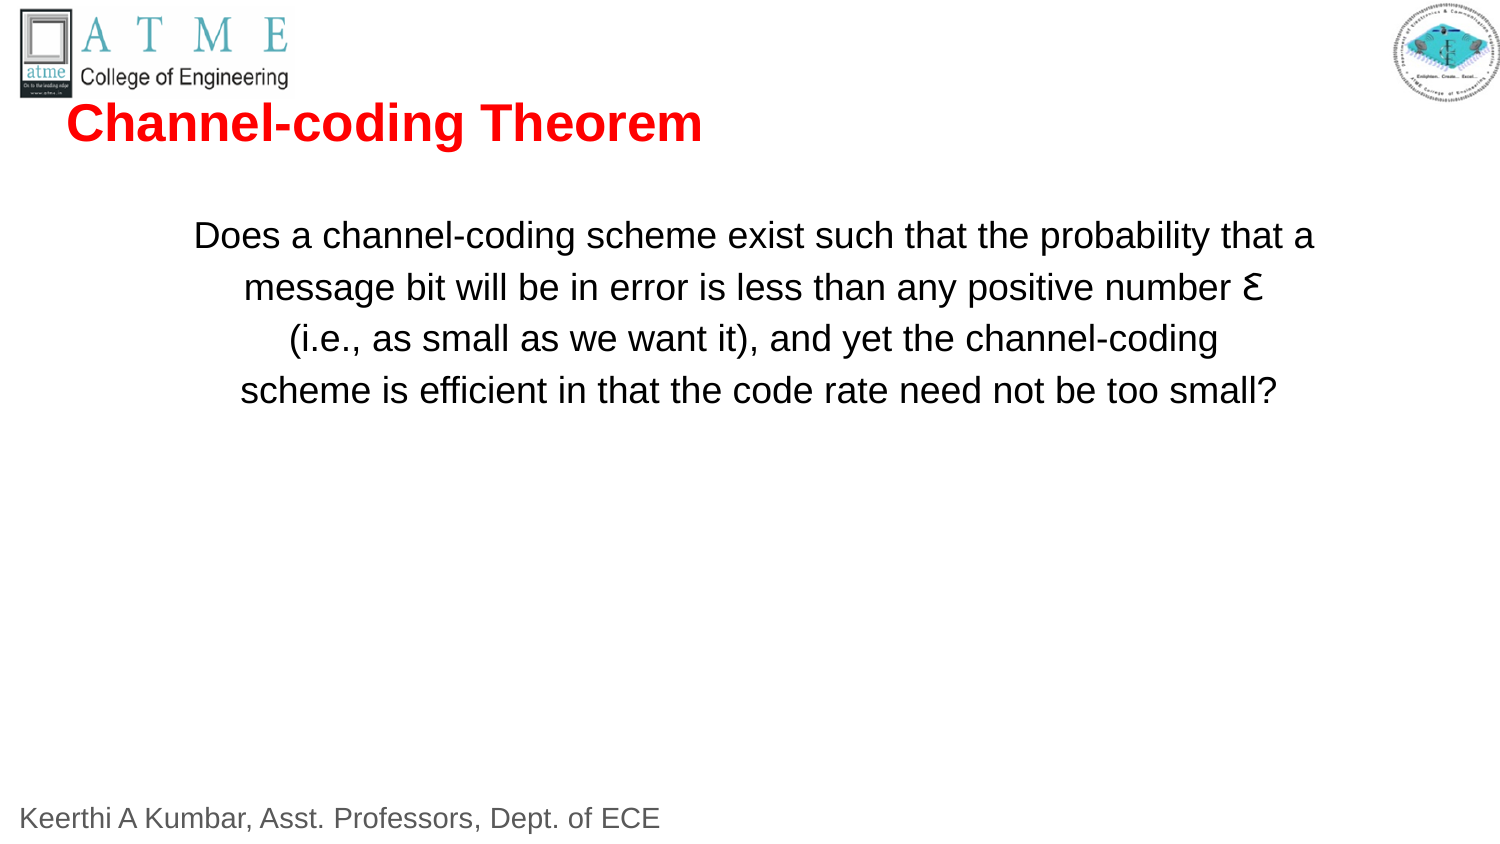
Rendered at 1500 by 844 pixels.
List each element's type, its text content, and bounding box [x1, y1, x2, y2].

picture [17, 6, 295, 99]
picture [1389, 1, 1500, 104]
title Channel-coding Theorem [51, 72, 1449, 167]
list Does a channel-coding scheme exist such that the probability that a message bit will be in error is less than any positive number Ꜫ (i.e., as small as we want it), and yet the channel-coding scheme is efficient in that the code rate need not be too small? [51, 189, 1449, 750]
